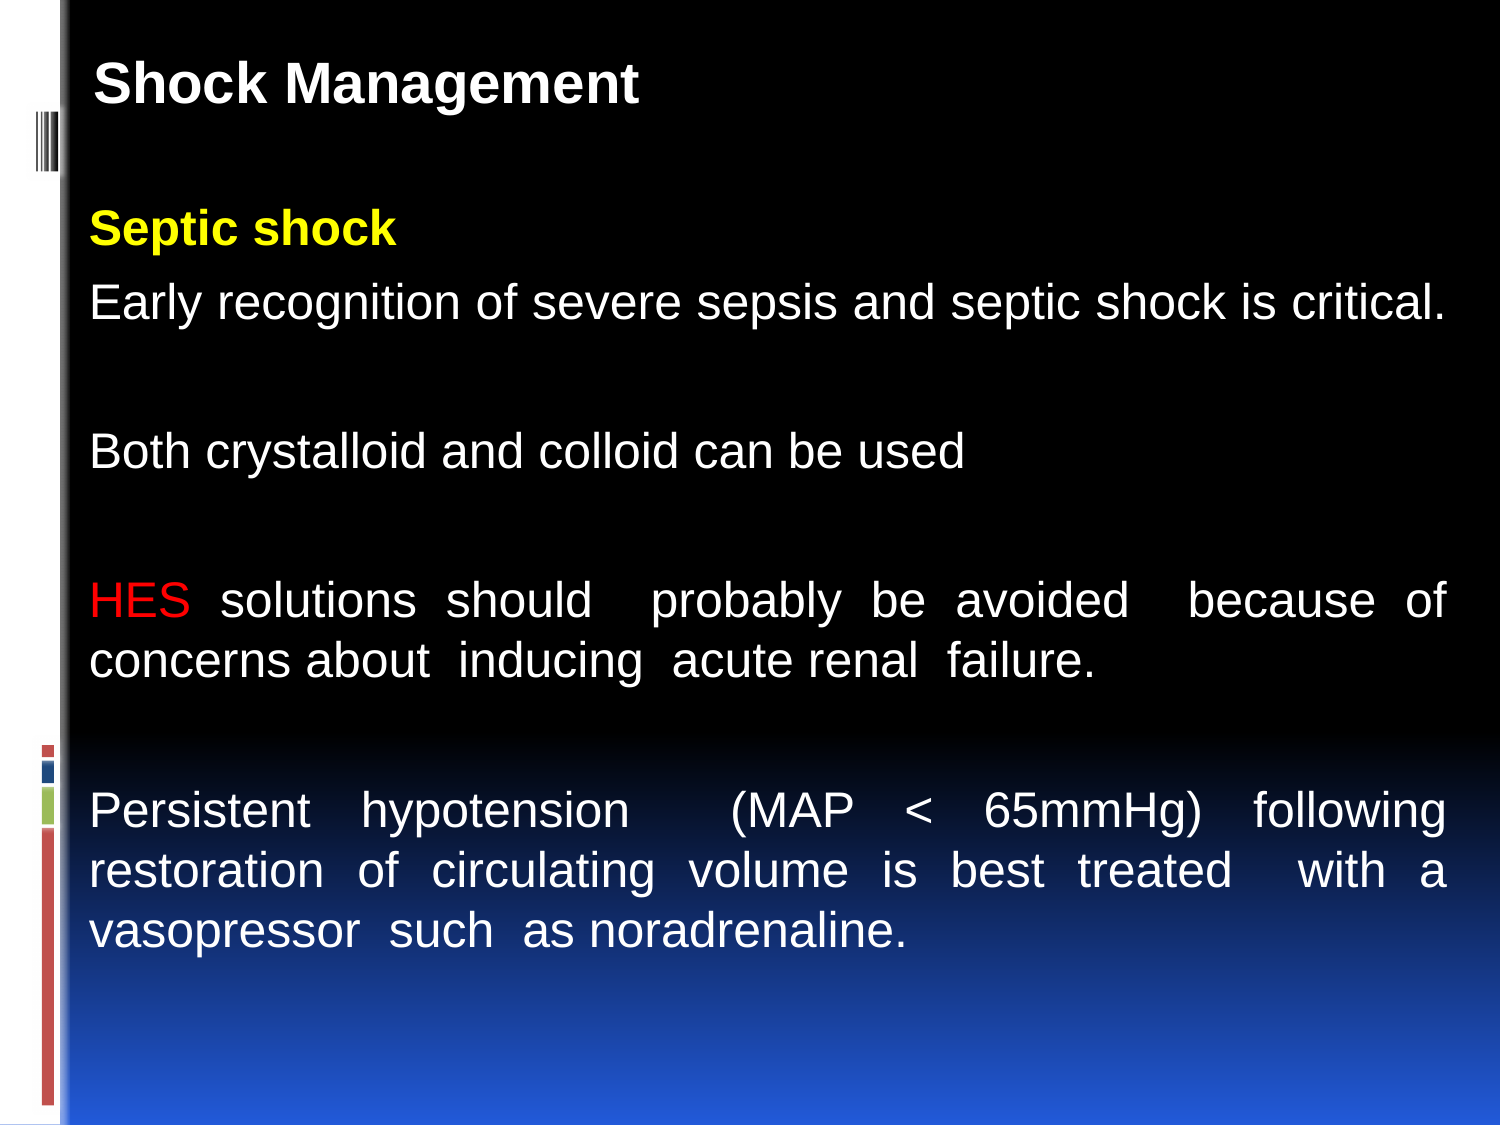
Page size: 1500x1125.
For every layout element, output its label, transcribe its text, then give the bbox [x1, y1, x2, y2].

list Septic shock Early recognition of severe sepsis and septic shock is critical. Both crystalloid and colloid can be used HES solutions should probably be avoided because of concerns about inducing acute renal failure. Persistent hypotension (MAP < 65mmHg) following restoration of circulating volume is best treated with a vasopressor such as noradrenaline. [62, 187, 1463, 938]
text_box Shock Management [78, 37, 656, 123]
